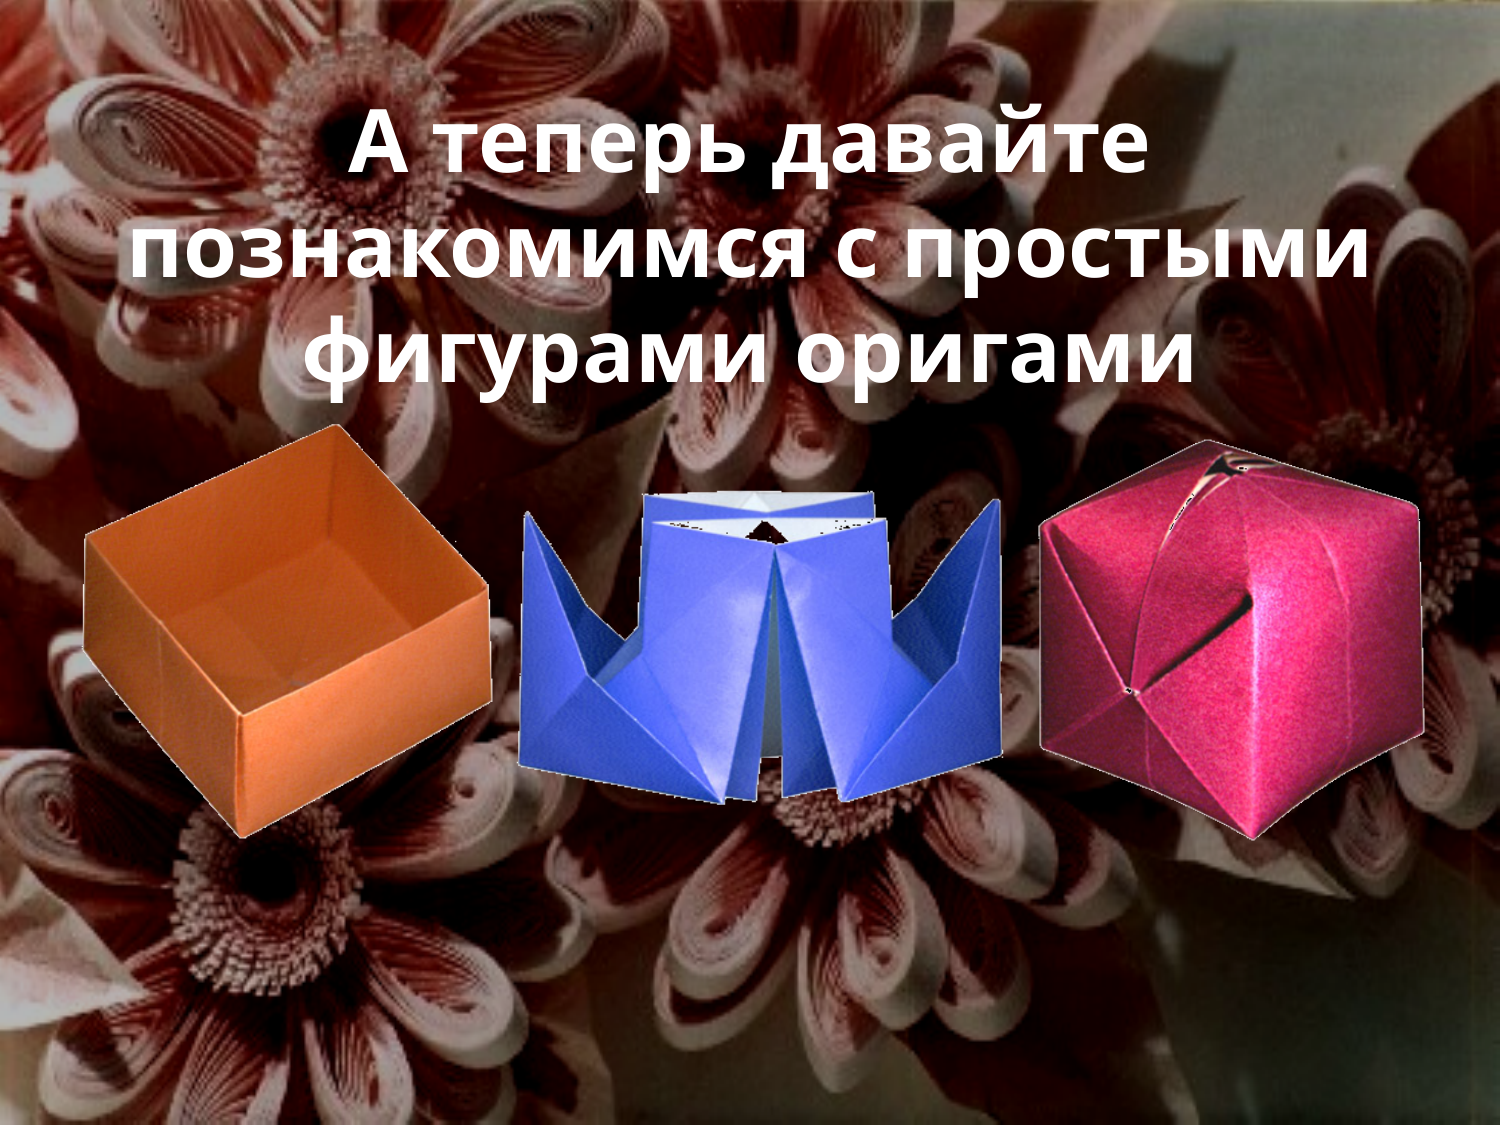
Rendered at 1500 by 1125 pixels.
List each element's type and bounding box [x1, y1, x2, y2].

list [1033, 432, 1430, 846]
list [513, 479, 1011, 810]
list [76, 408, 496, 842]
list [0, 0, 1500, 1125]
